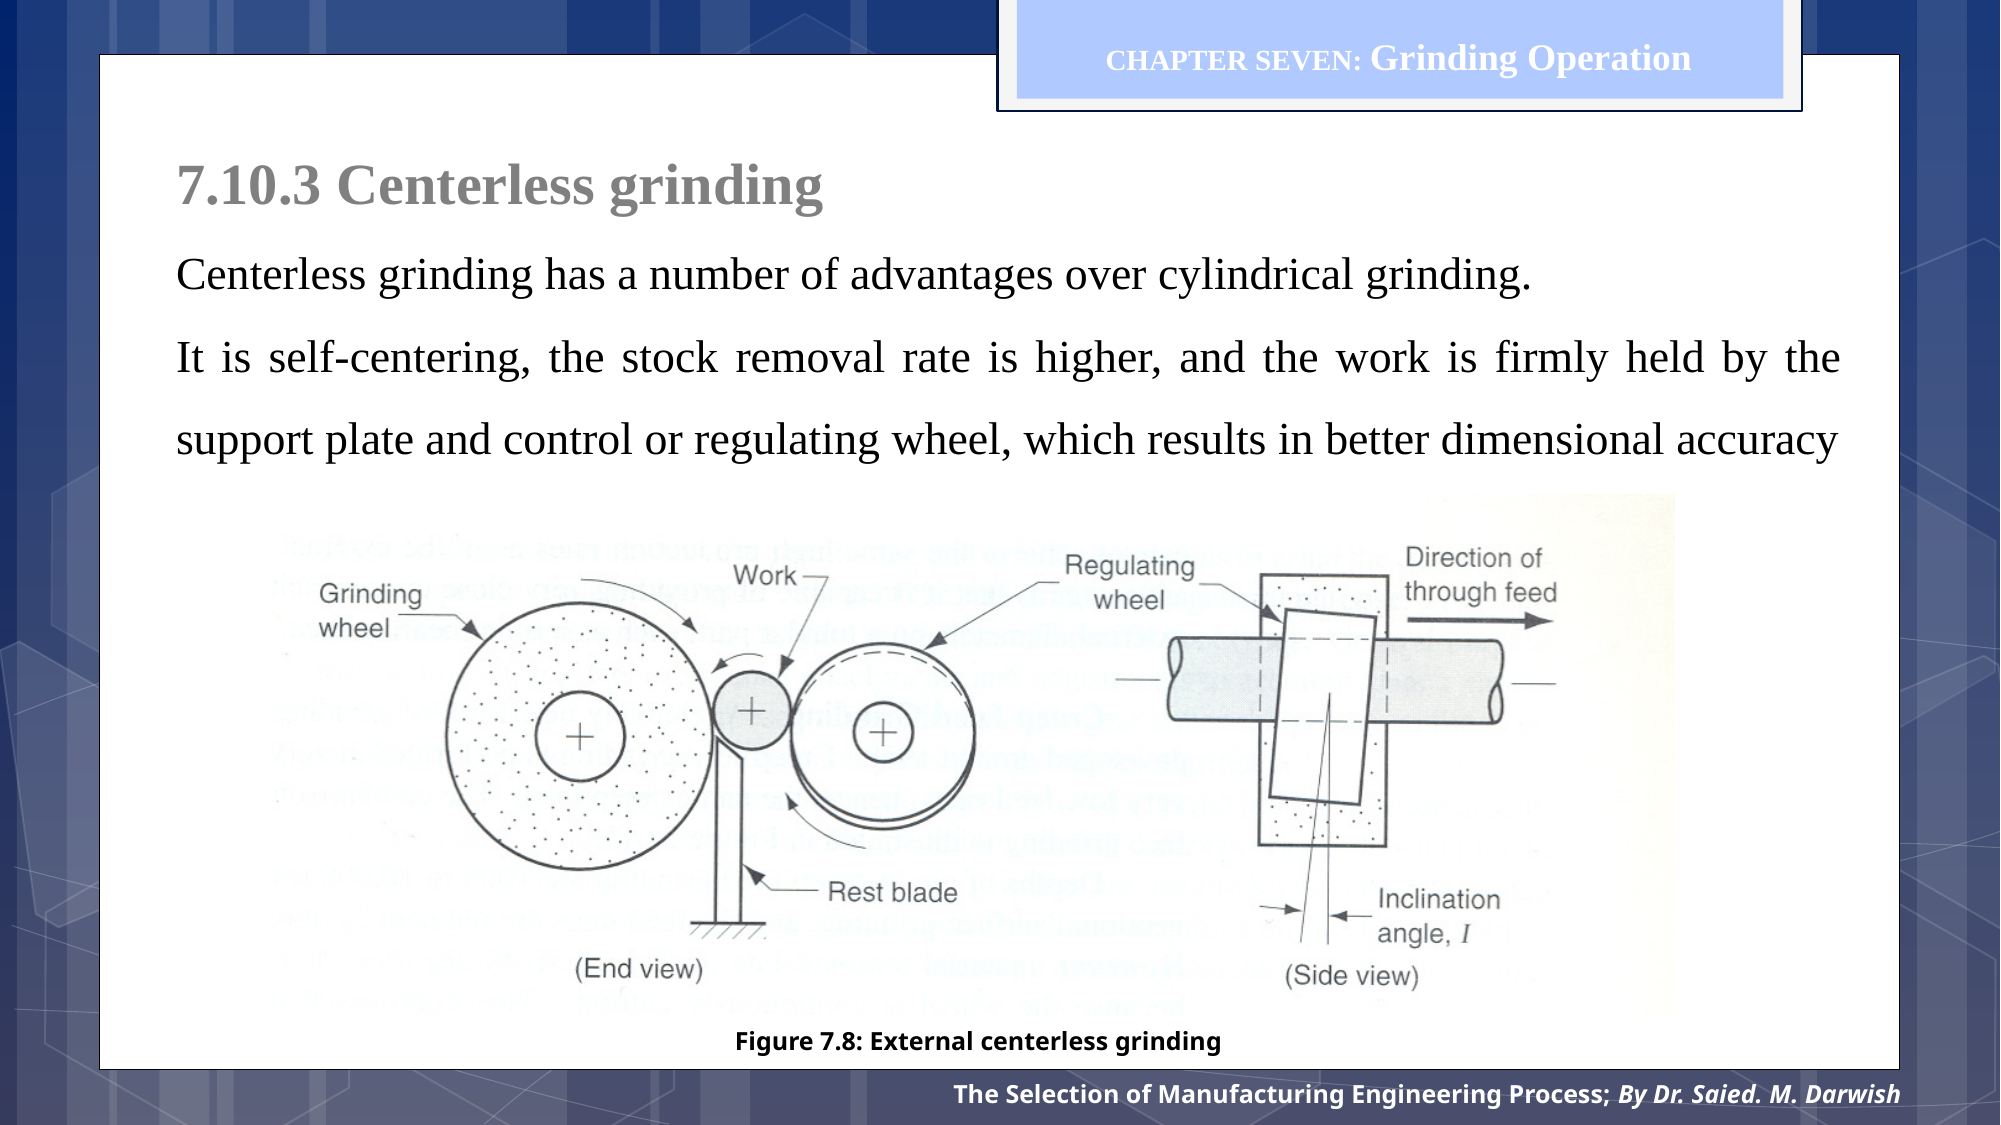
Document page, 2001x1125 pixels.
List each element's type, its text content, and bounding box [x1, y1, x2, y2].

text_box Figure 7.8: External centerless grinding [169, 1018, 1789, 1063]
picture [272, 494, 1675, 1017]
text_box CHAPTER SEVEN: Grinding Operation [940, 0, 1858, 86]
text_box 7.10.3 Centerless grinding Centerless grinding has a number of advantages over cylindrical grinding. It is self-centering, the stock removal rate is higher, and the work is firmly held by the support plate and control or regulating wheel, which results in better dimensional accuracy [161, 85, 1858, 472]
